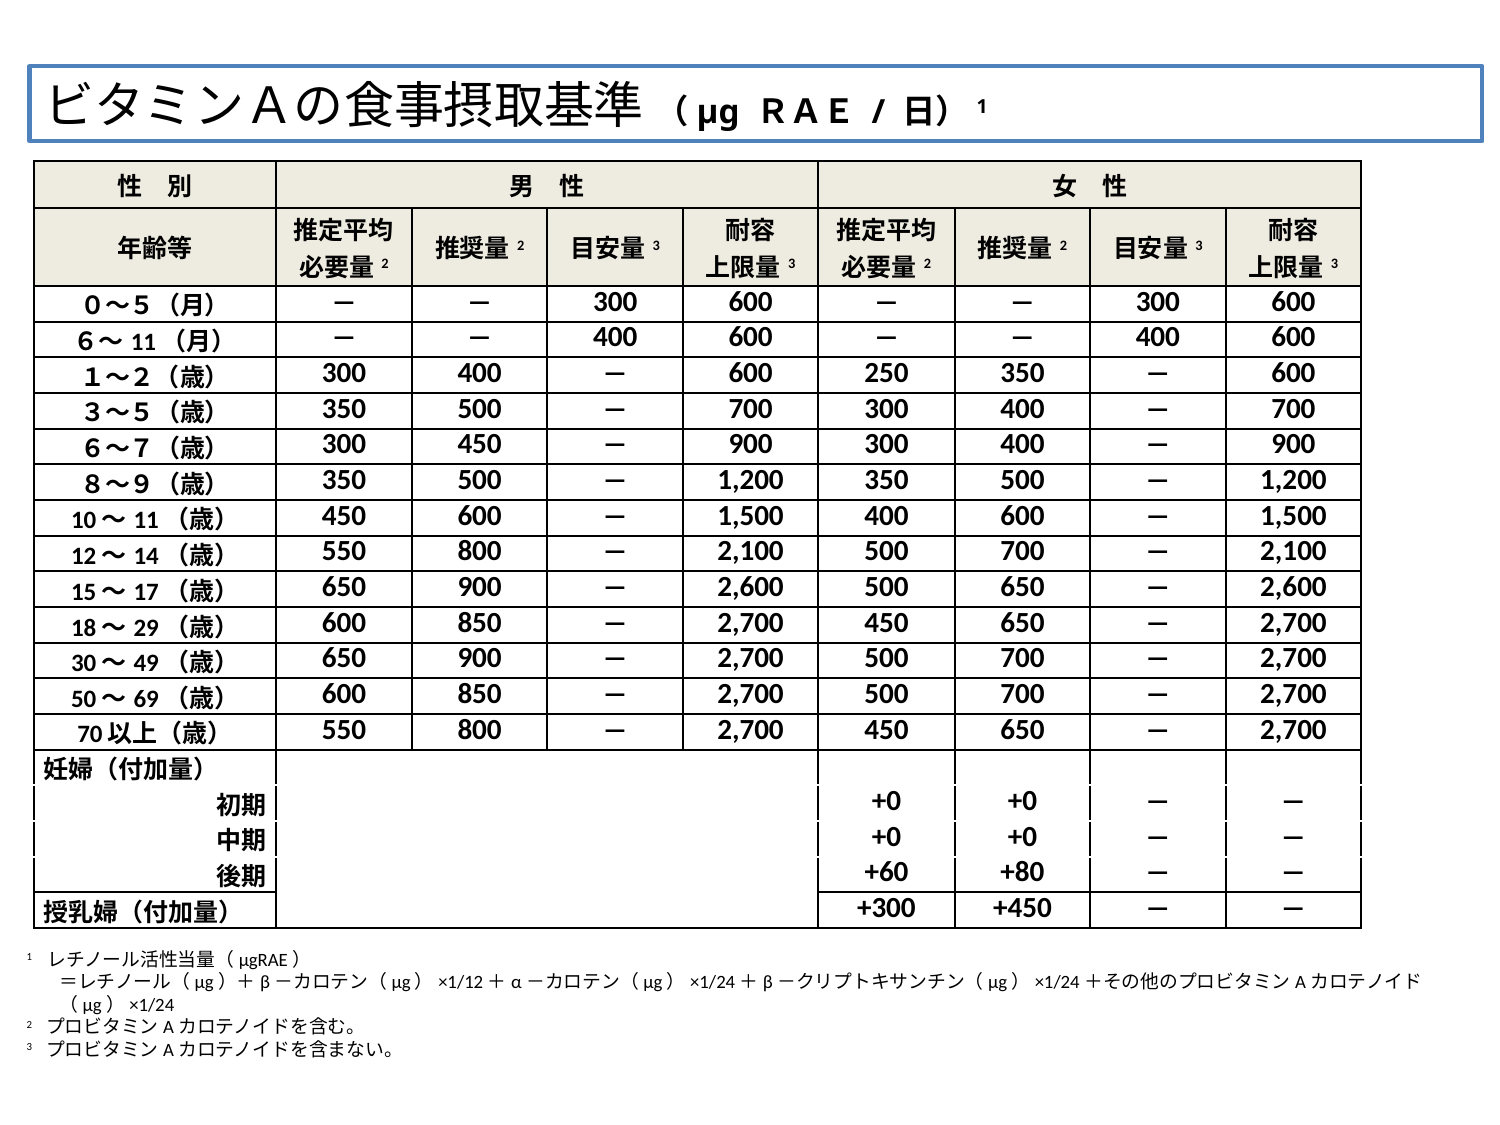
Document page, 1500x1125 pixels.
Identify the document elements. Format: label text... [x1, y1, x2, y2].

table_cell 600 [1227, 287, 1360, 321]
table_cell 1,500 [1227, 501, 1360, 535]
table_cell 推定平均 必要量2 [819, 209, 954, 285]
table_cell 推定平均 必要量2 [277, 209, 411, 285]
table_cell 300 [277, 358, 411, 392]
table_cell 600 [277, 679, 411, 713]
table_cell 300 [548, 287, 682, 321]
table_cell 30～49（歳） [35, 644, 275, 677]
table_cell 600 [684, 358, 817, 392]
table_cell 450 [277, 501, 411, 535]
table_cell 550 [277, 715, 411, 749]
table_cell ― [548, 537, 682, 570]
table_cell 350 [819, 465, 954, 499]
table_cell 650 [277, 644, 411, 677]
table_cell 2,700 [684, 608, 817, 642]
table_cell 2,700 [1227, 644, 1360, 677]
table_cell 600 [684, 287, 817, 321]
table_cell +300 [819, 893, 954, 927]
table_cell ― [548, 644, 682, 677]
table_cell 2,700 [684, 715, 817, 749]
table_cell 400 [413, 358, 546, 392]
table_cell 850 [413, 679, 546, 713]
table_cell 1,200 [1227, 465, 1360, 499]
table_cell 2,700 [1227, 608, 1360, 642]
table_cell ― [1227, 786, 1360, 820]
table_cell 250 [819, 358, 954, 392]
table_cell ― [1091, 786, 1225, 820]
table_cell 500 [819, 572, 954, 606]
table_cell [277, 751, 817, 927]
table_cell 600 [277, 608, 411, 642]
table_cell ― [956, 323, 1089, 356]
table_cell ― [956, 287, 1089, 321]
table_cell 12～14（歳） [35, 537, 275, 570]
table_header 男 性 [277, 162, 817, 207]
table_cell +0 [819, 822, 954, 856]
table_cell ― [1091, 572, 1225, 606]
table_cell +450 [956, 893, 1089, 927]
table_cell 700 [956, 644, 1089, 677]
table_cell ８～９（歳） [35, 465, 275, 499]
table_cell 50～69（歳） [35, 679, 275, 713]
table_cell ３～５（歳） [35, 394, 275, 428]
table_cell ― [548, 679, 682, 713]
table_cell 500 [413, 394, 546, 428]
table_cell 授乳婦（付加量） [35, 893, 275, 927]
table_cell ６～11（月） [35, 323, 275, 356]
table_cell 300 [1091, 287, 1225, 321]
table_cell 1,500 [684, 501, 817, 535]
table_cell ― [819, 323, 954, 356]
table_cell ― [1091, 822, 1225, 856]
table_cell 600 [1227, 358, 1360, 392]
table_cell 800 [413, 715, 546, 749]
table_cell ― [1091, 893, 1225, 927]
table_cell 700 [684, 394, 817, 428]
table_cell 500 [819, 537, 954, 570]
text_box ビタミンＡの食事摂取基準 （μg ＲＡＥ / 日）1 [27, 64, 1484, 143]
table_cell 15～17（歳） [35, 572, 275, 606]
table_cell 10～11（歳） [35, 501, 275, 535]
table_cell 700 [956, 679, 1089, 713]
table_cell ― [1091, 608, 1225, 642]
table_cell ― [548, 430, 682, 463]
table_cell 中期 [35, 822, 275, 856]
table_cell ― [1091, 465, 1225, 499]
table_cell ０～５（月） [35, 287, 275, 321]
table_header 女 性 [819, 162, 1360, 207]
table_cell ６～７（歳） [35, 430, 275, 463]
table_cell ― [548, 501, 682, 535]
table_cell 300 [819, 430, 954, 463]
table_cell 推奨量2 [956, 209, 1089, 285]
table_cell ― [1091, 394, 1225, 428]
table_cell ― [548, 572, 682, 606]
table_cell ― [277, 287, 411, 321]
table_cell ― [819, 287, 954, 321]
table_cell 70以上（歳） [35, 715, 275, 749]
table_cell ― [548, 465, 682, 499]
table_cell ― [1227, 822, 1360, 856]
table_cell 850 [413, 608, 546, 642]
table_cell +80 [956, 858, 1089, 891]
table_cell ― [1091, 715, 1225, 749]
table_cell 400 [956, 394, 1089, 428]
table_cell ― [1091, 430, 1225, 463]
table_cell 350 [277, 394, 411, 428]
table_cell 400 [819, 501, 954, 535]
table_cell ― [1227, 893, 1360, 927]
table_cell ― [413, 287, 546, 321]
table_cell ― [548, 358, 682, 392]
table_cell ― [1091, 679, 1225, 713]
table_cell ― [1091, 358, 1225, 392]
table_cell 650 [956, 572, 1089, 606]
table_cell 2,600 [684, 572, 817, 606]
table_cell 650 [956, 715, 1089, 749]
table_cell +0 [956, 786, 1089, 820]
table_cell 650 [277, 572, 411, 606]
table_cell ― [413, 323, 546, 356]
table_cell [1091, 751, 1225, 784]
table_cell 推奨量2 [413, 209, 546, 285]
table_cell 700 [1227, 394, 1360, 428]
table_cell 年齢等 [35, 209, 275, 285]
table_cell 500 [956, 465, 1089, 499]
table_cell 300 [819, 394, 954, 428]
table_cell 2,700 [684, 679, 817, 713]
table_cell [1227, 751, 1360, 784]
table_header 性 別 [35, 162, 275, 207]
table_cell 400 [1091, 323, 1225, 356]
table_cell +60 [819, 858, 954, 891]
table_cell 18～29（歳） [35, 608, 275, 642]
table_cell 目安量3 [1091, 209, 1225, 285]
table_cell 400 [548, 323, 682, 356]
table_cell 550 [277, 537, 411, 570]
table_cell 2,700 [1227, 679, 1360, 713]
table_cell 目安量3 [548, 209, 682, 285]
table_cell 350 [277, 465, 411, 499]
table_cell ― [1091, 858, 1225, 891]
table_cell 700 [956, 537, 1089, 570]
table_cell ― [548, 608, 682, 642]
table_cell ― [1091, 501, 1225, 535]
table_cell 900 [1227, 430, 1360, 463]
table_cell ― [548, 715, 682, 749]
table_cell ― [1091, 644, 1225, 677]
table_cell 650 [956, 608, 1089, 642]
table_cell +0 [819, 786, 954, 820]
table_cell 2,700 [684, 644, 817, 677]
table_cell 350 [956, 358, 1089, 392]
table_cell ― [548, 394, 682, 428]
table_cell ― [277, 323, 411, 356]
table_cell 後期 [35, 858, 275, 891]
table_cell １～２（歳） [35, 358, 275, 392]
table_cell 耐容 上限量3 [1227, 209, 1360, 285]
table_cell 耐容 上限量3 [684, 209, 817, 285]
table_cell 900 [413, 572, 546, 606]
table_cell 500 [819, 644, 954, 677]
table_cell 2,700 [1227, 715, 1360, 749]
table_cell 900 [413, 644, 546, 677]
table_cell 400 [956, 430, 1089, 463]
table_cell 2,100 [1227, 537, 1360, 570]
table_cell 450 [819, 608, 954, 642]
table_cell ― [1227, 858, 1360, 891]
table_cell 450 [413, 430, 546, 463]
table_cell 2,600 [1227, 572, 1360, 606]
table_cell 450 [819, 715, 954, 749]
table_cell [819, 751, 954, 784]
text_box 1 レチノール活性当量（µgRAE） ＝レチノール（µg）＋β－カロテン（µg）×1/12＋α－カロテン（µg）×1/24＋β－クリプトキサンチン（µg）×1/24＋その他のプロビタミンAカロテノイド（µg）×1/24 2 プロビタミンAカロテノイドを含む。 3 プロビタミンAカロテノイドを含まない。 [11, 940, 1483, 1068]
table_cell 800 [413, 537, 546, 570]
table_cell 300 [277, 430, 411, 463]
table_cell ― [1091, 537, 1225, 570]
table_cell 500 [819, 679, 954, 713]
table_cell 600 [956, 501, 1089, 535]
table_cell [956, 751, 1089, 784]
table_cell 600 [413, 501, 546, 535]
table_cell 600 [1227, 323, 1360, 356]
table_cell 妊婦（付加量） [35, 751, 275, 784]
table_cell 900 [684, 430, 817, 463]
table_cell +0 [956, 822, 1089, 856]
table_cell 2,100 [684, 537, 817, 570]
table_cell 初期 [35, 786, 275, 820]
table_cell 600 [684, 323, 817, 356]
table_cell 500 [413, 465, 546, 499]
table_cell 1,200 [684, 465, 817, 499]
